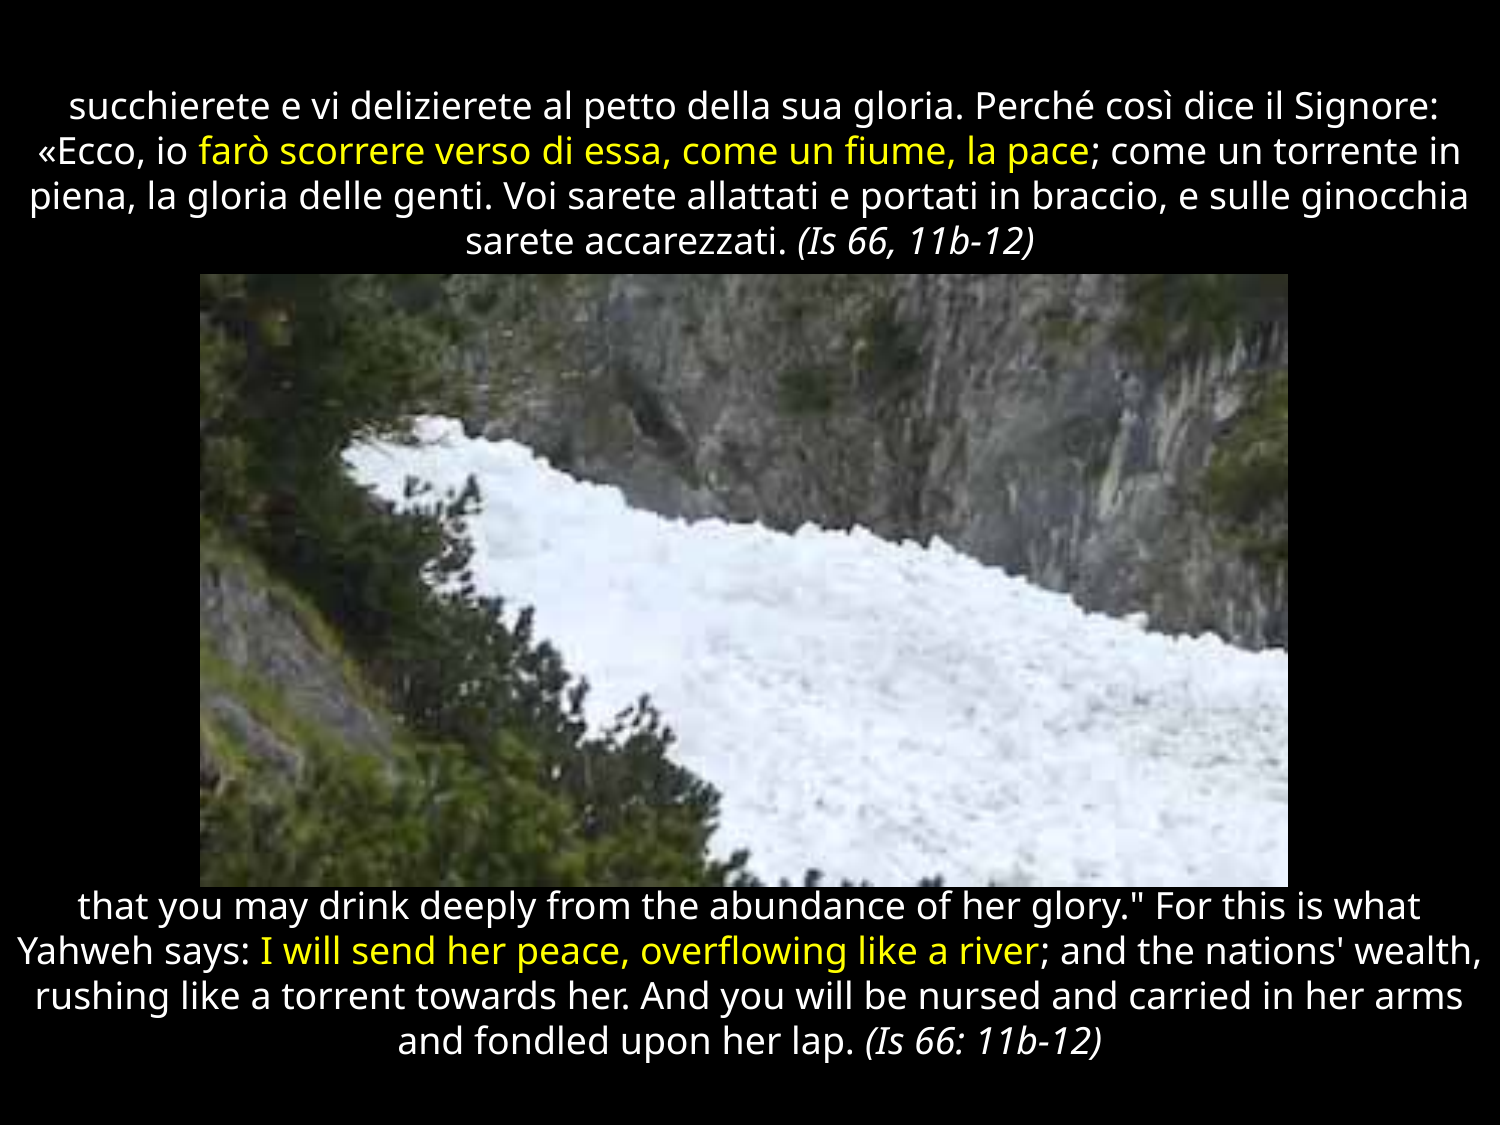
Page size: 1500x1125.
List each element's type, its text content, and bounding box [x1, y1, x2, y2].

text_box that you may drink deeply from the abundance of her glory." For this is what Yahweh says: I will send her peace, overflowing like a river; and the nations' wealth, rushing like a torrent towards her. And you will be nursed and carried in her arms and fondled upon her lap. (Is 66: 11b-12) [0, 874, 1500, 1070]
picture [199, 274, 1288, 887]
text_box succhierete e vi delizierete al petto della sua gloria. Perché così dice il Signore: «Ecco, io farò scorrere verso di essa, come un fiume, la pace; come un torrente in piena, la gloria delle genti. Voi sarete allattati e portati in braccio, e sulle ginocchia sarete accarezzati. (Is 66, 11b-12) [0, 74, 1500, 270]
